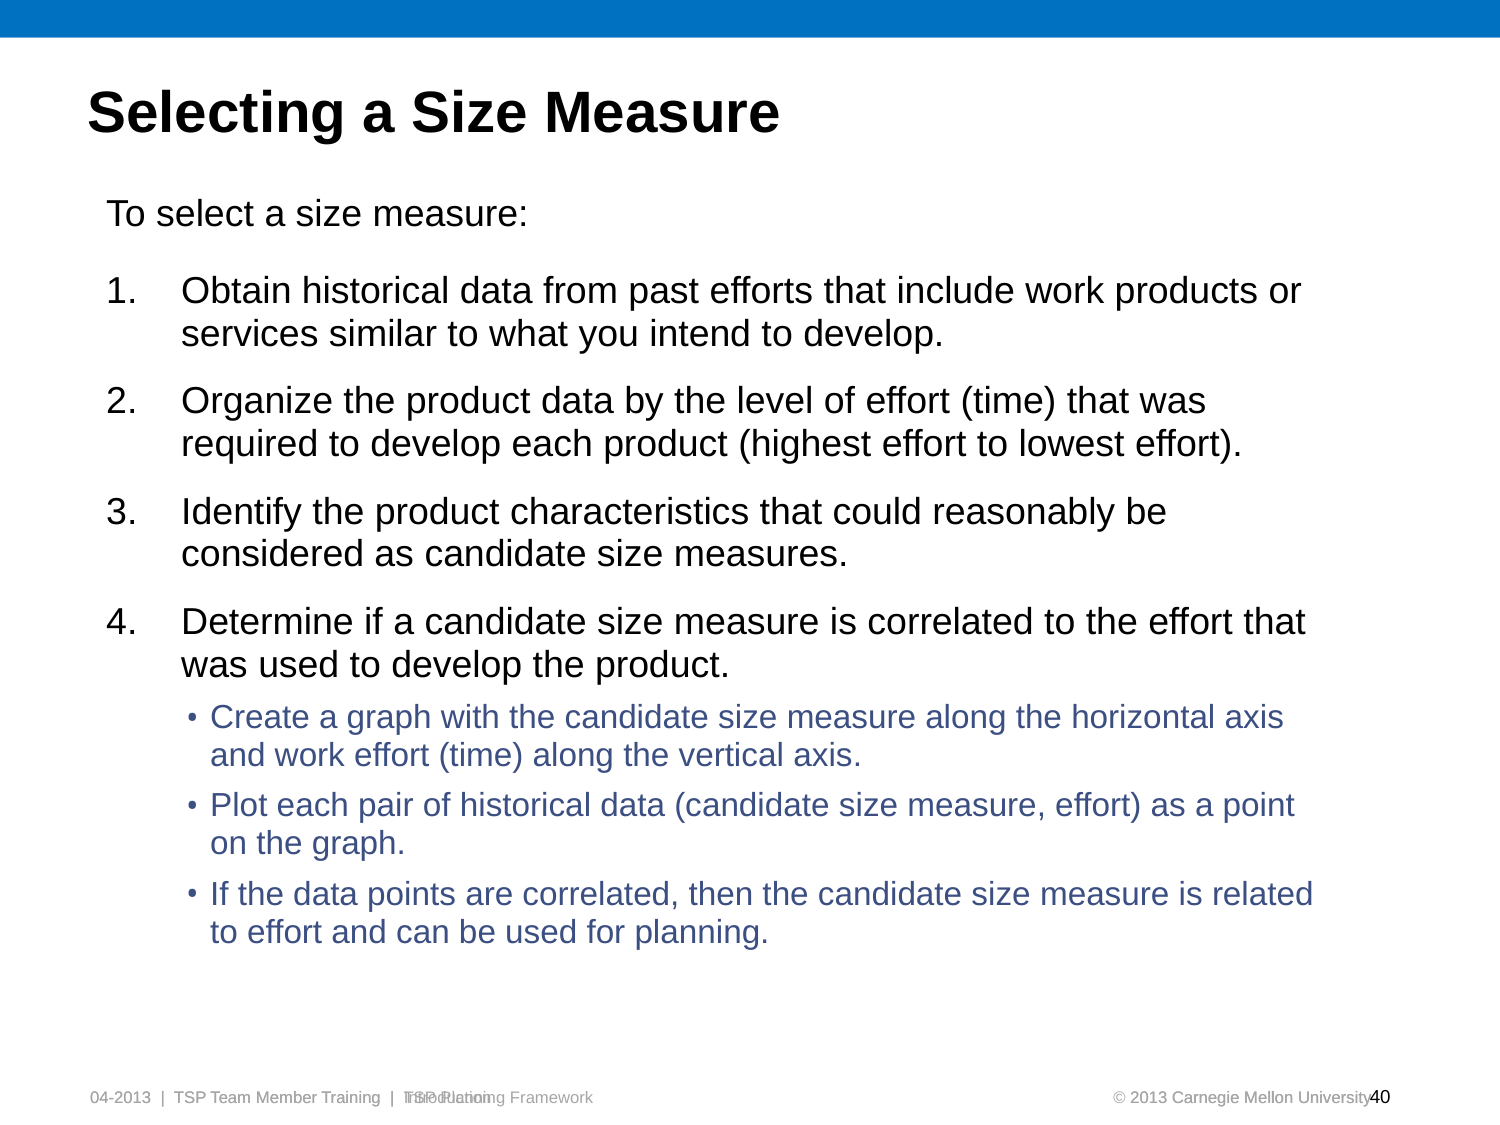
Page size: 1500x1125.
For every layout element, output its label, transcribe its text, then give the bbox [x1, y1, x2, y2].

list To select a size measure: Obtain historical data from past efforts that include work products or services similar to what you intend to develop. Organize the product data by the level of effort (time) that was required to develop each product (highest effort to lowest effort). Identify the product characteristics that could reasonably be considered as candidate size measures. Determine if a candidate size measure is correlated to the effort that was used to develop the product. Create a graph with the candidate size measure along the horizontal axis and work effort (time) along the vertical axis. Plot each pair of historical data (candidate size measure, effort) as a point on the graph. If the data points are correlated, then the candidate size measure is related to effort and can be used for planning. [106, 191, 1323, 946]
title Selecting a Size Measure [87, 87, 1439, 226]
